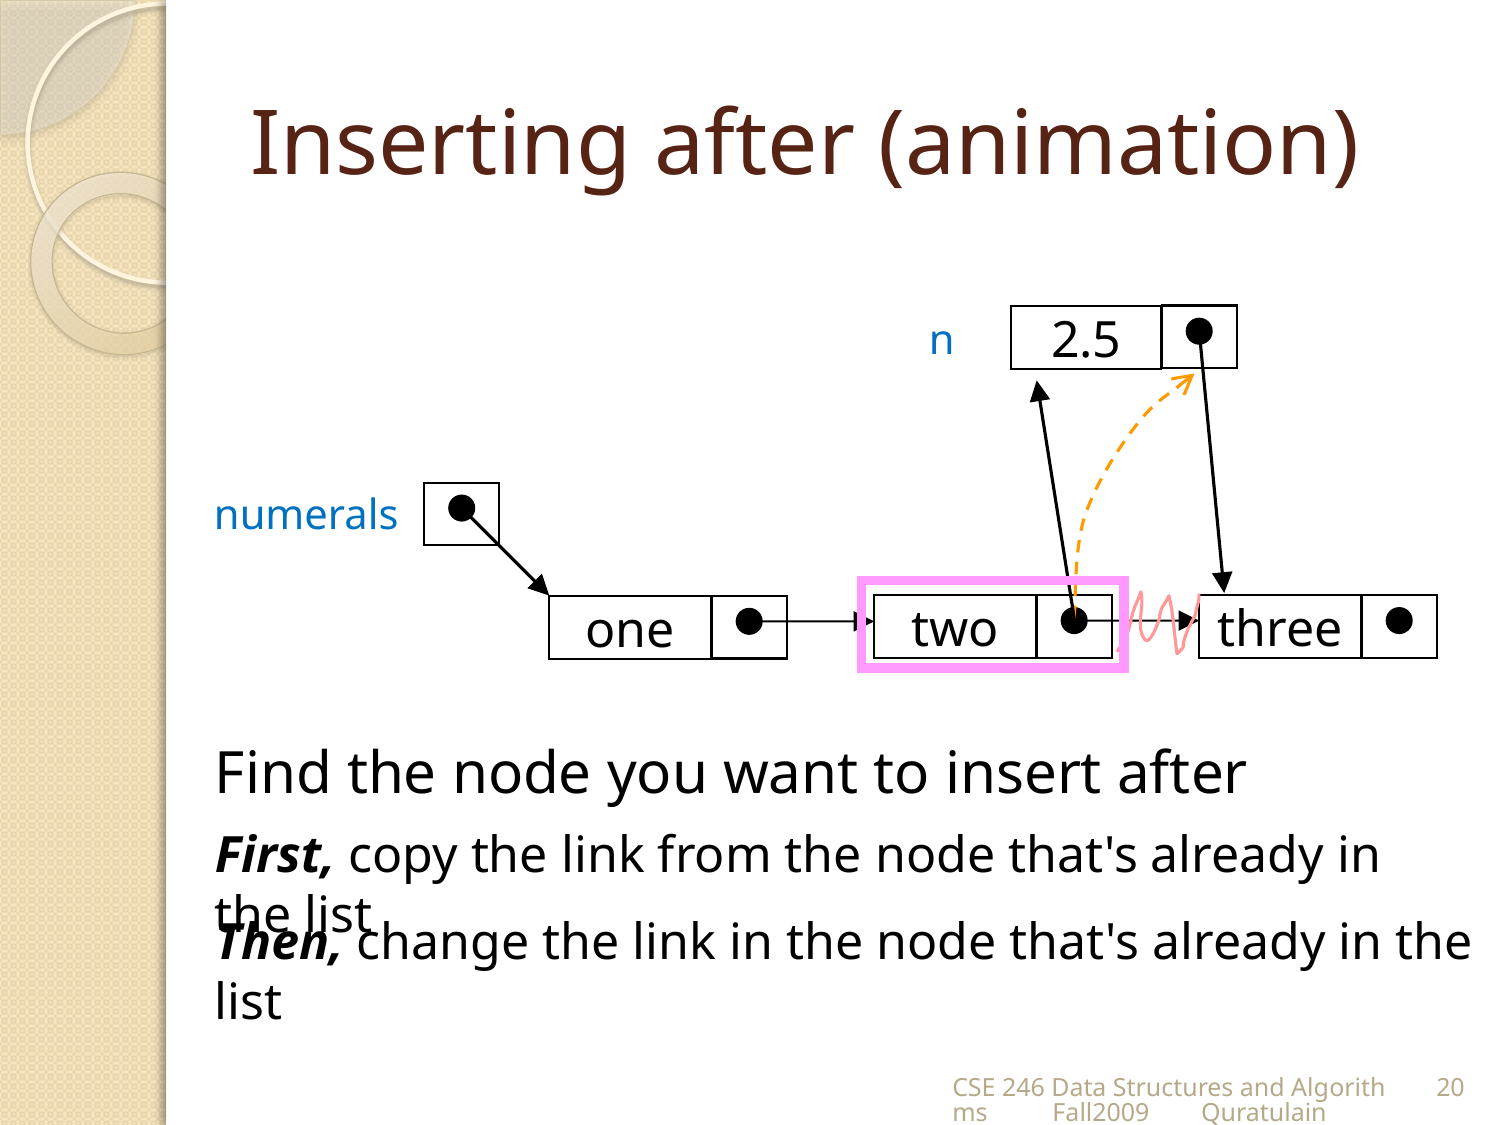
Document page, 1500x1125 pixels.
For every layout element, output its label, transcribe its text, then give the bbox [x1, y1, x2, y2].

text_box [198, 480, 1437, 660]
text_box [913, 305, 1237, 371]
text_box Then, change the link in the node that's already in the list [200, 902, 1500, 1038]
footer CSE 246 Data Structures and Algorithms Fall2009 Quratulain [937, 1034, 1413, 1113]
text_box [1102, 382, 1191, 477]
text_box Find the node you want to insert after [199, 727, 1413, 813]
title Inserting after (animation) [235, 45, 1466, 233]
text_box [1029, 382, 1053, 477]
text_box First, copy the link from the node that's already in the list [199, 814, 1413, 950]
slide_number 20 [1413, 1038, 1488, 1113]
